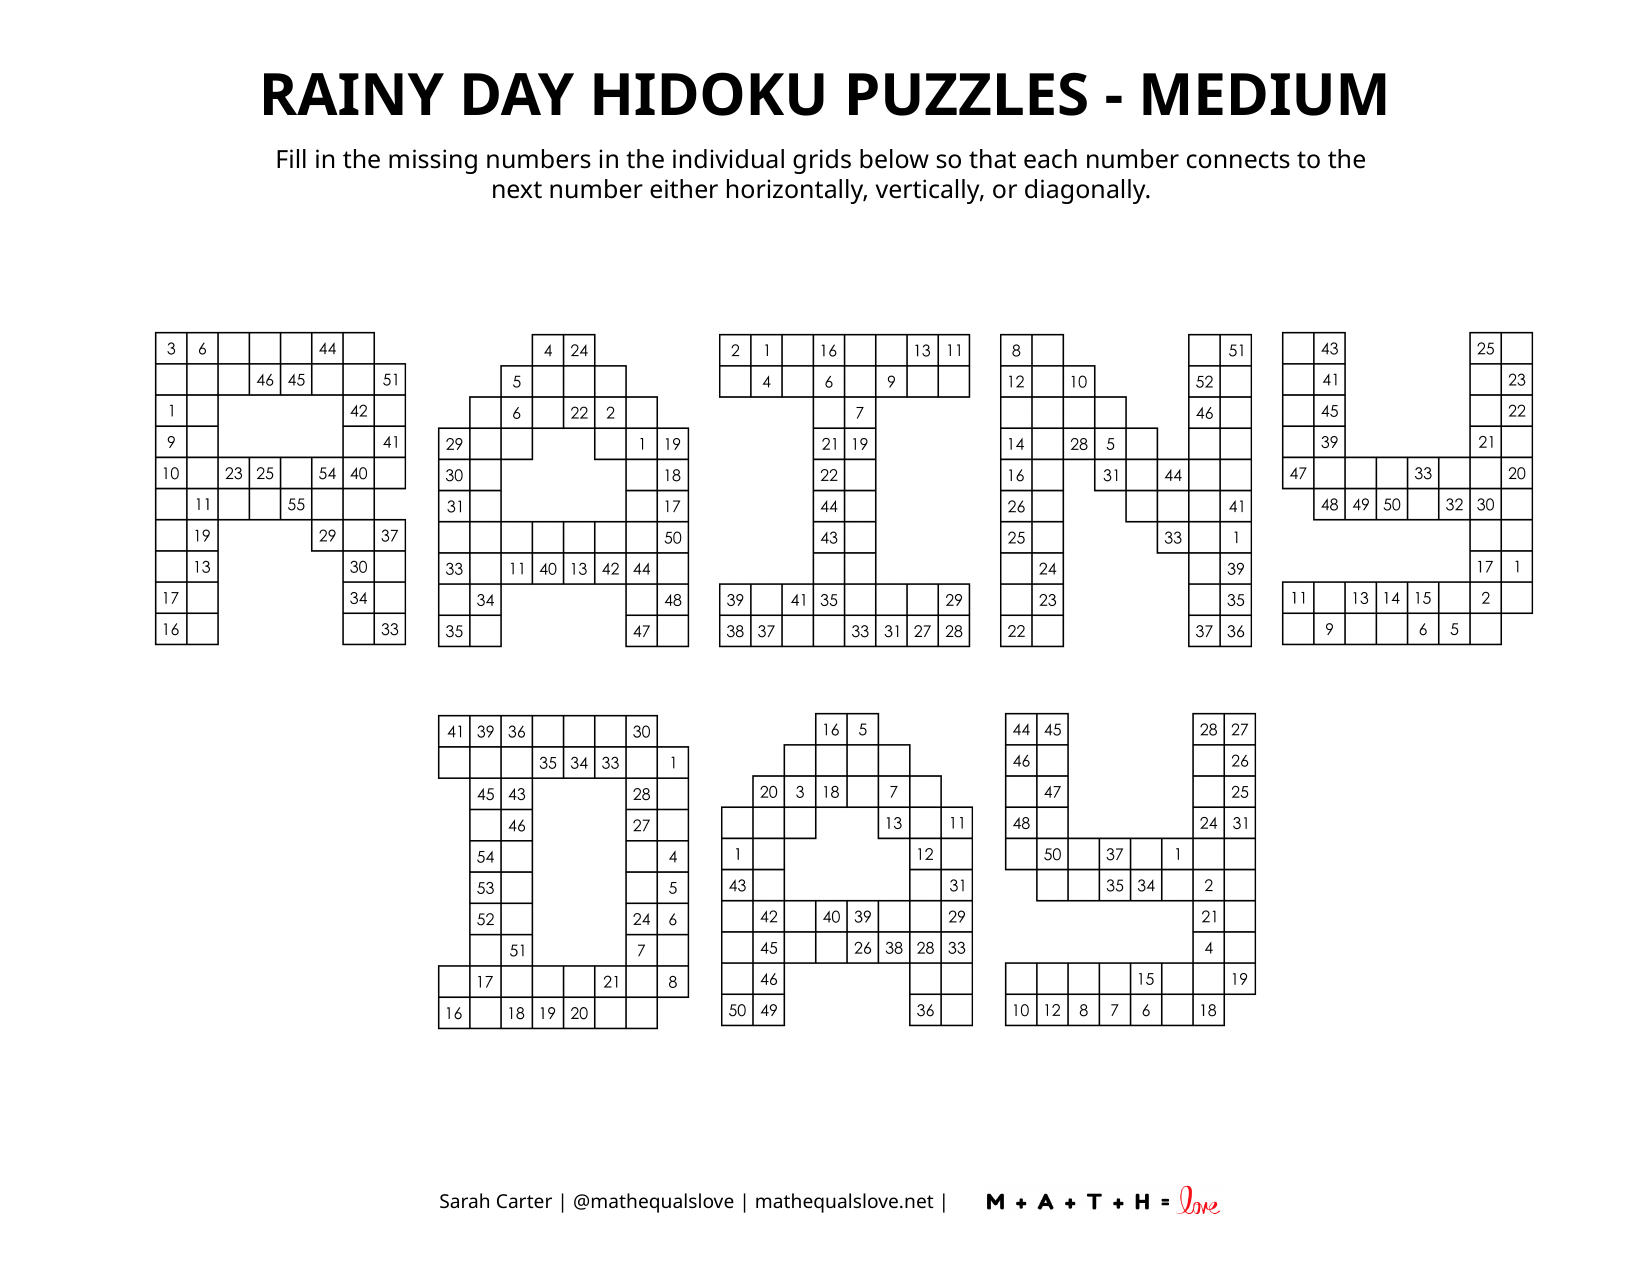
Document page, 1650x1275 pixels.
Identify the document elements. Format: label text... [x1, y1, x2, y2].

text_box Fill in the missing numbers in the individual grids below so that each number connects to the next number either horizontally, vertically, or diagonally. [0, 135, 1650, 211]
picture [436, 714, 691, 1030]
picture [999, 332, 1253, 649]
picture [436, 332, 691, 649]
text_box Sarah Carter | @mathequalslove | mathequalslove.net | [424, 1182, 1259, 1220]
picture [1280, 330, 1534, 647]
picture [1003, 711, 1257, 1028]
text_box RAINY DAY HIDOKU PUZZLES - MEDIUM [76, 50, 1574, 135]
picture [153, 330, 407, 647]
picture [718, 332, 972, 649]
picture [720, 711, 974, 1028]
picture [978, 1183, 1226, 1218]
